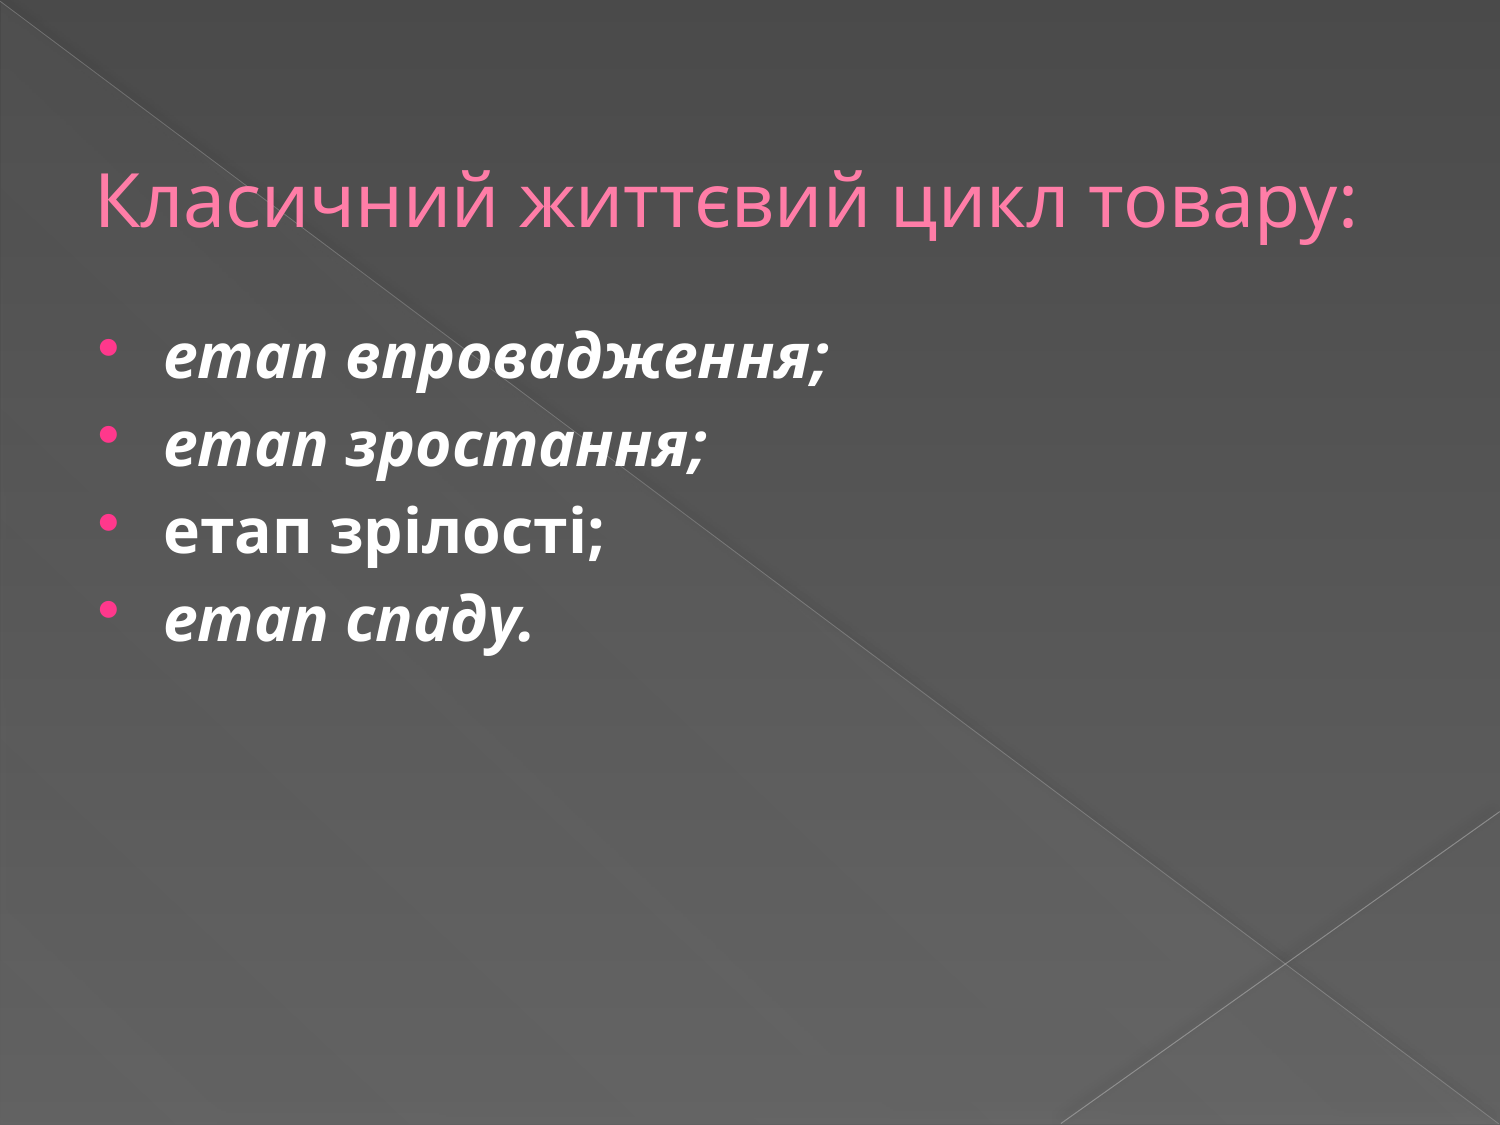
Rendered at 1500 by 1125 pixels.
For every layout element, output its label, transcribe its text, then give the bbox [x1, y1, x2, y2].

title Класичний життєвий цикл товару: [0, 43, 1500, 352]
list етап впровадження; етап зростання; етап зрілості; етап спаду. [75, 308, 1425, 1059]
